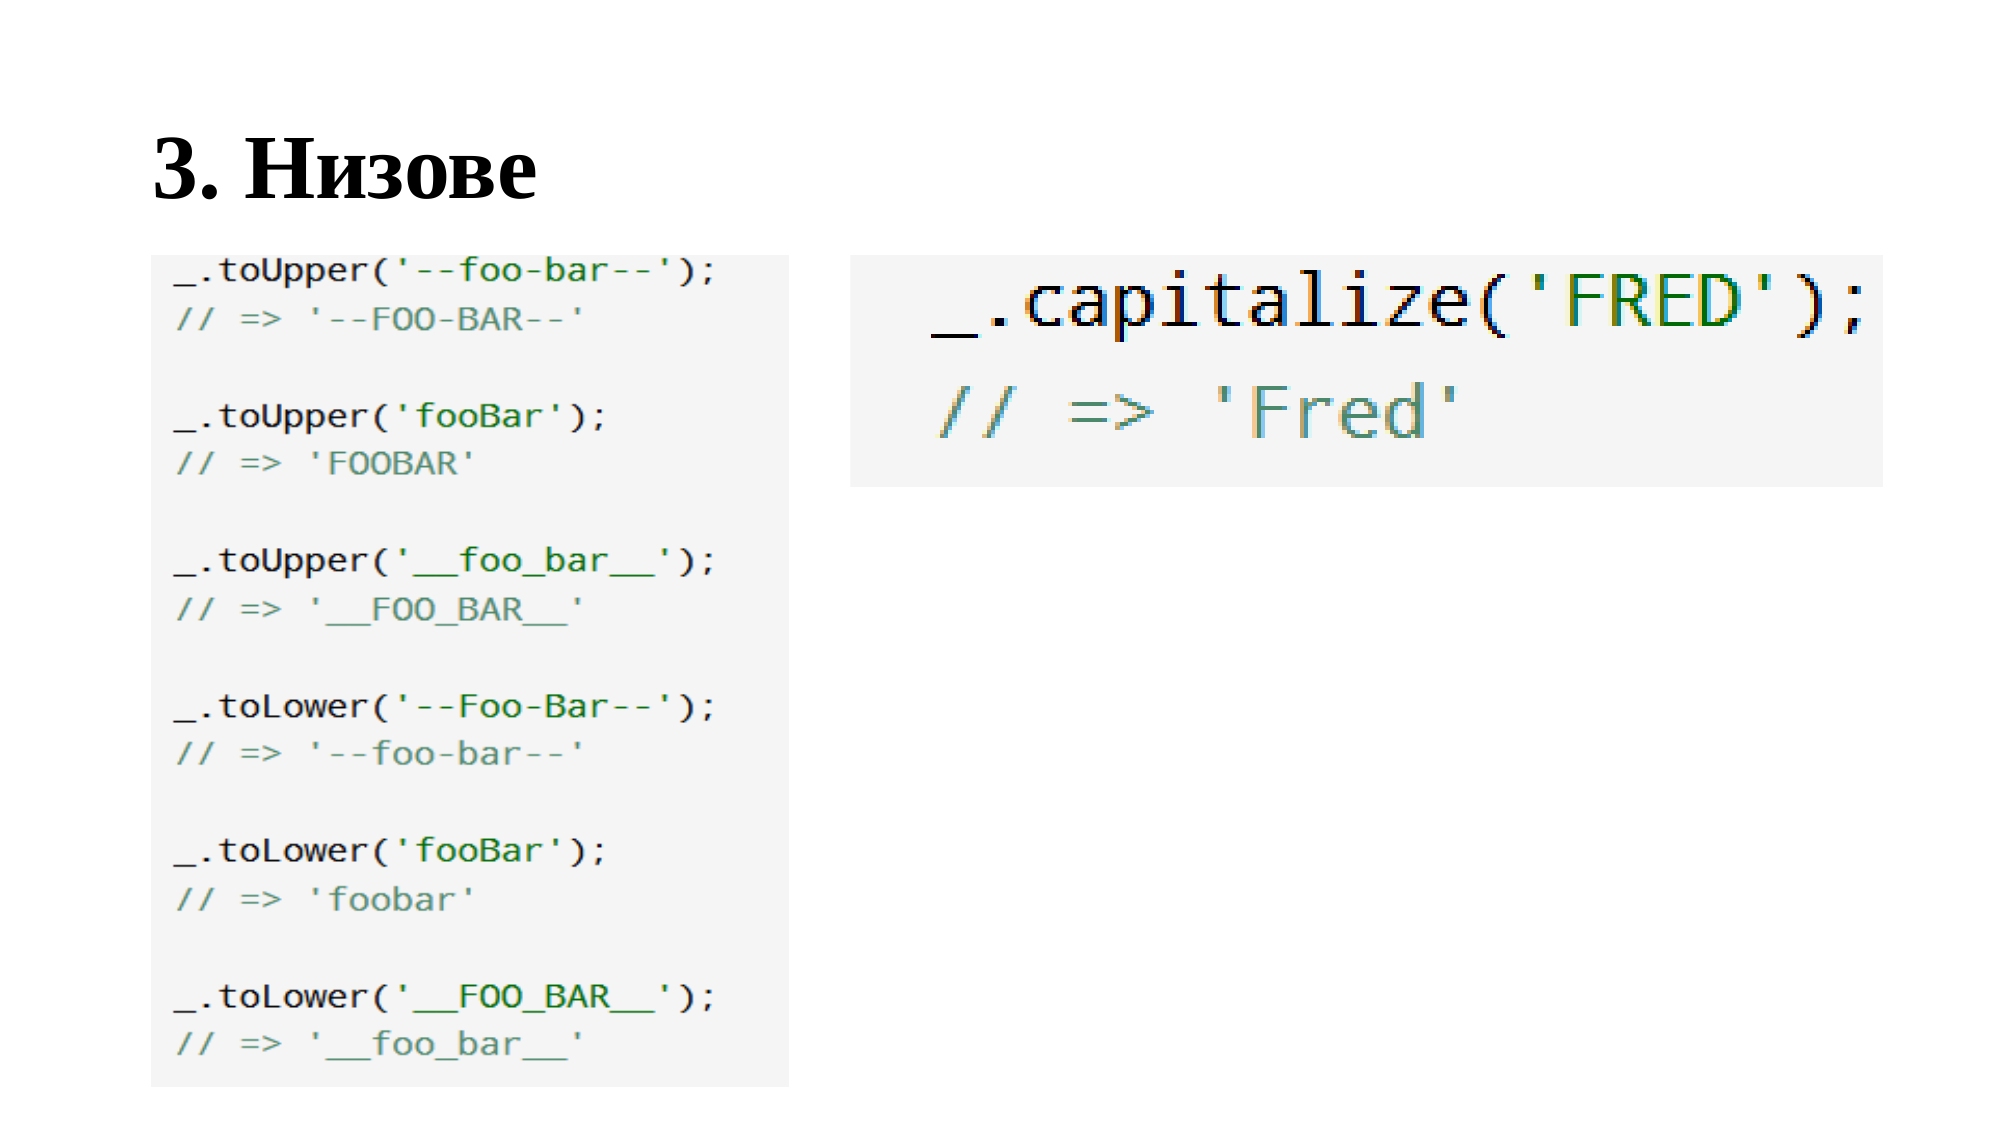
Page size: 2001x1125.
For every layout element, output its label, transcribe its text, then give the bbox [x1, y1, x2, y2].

picture [151, 255, 789, 1088]
picture [850, 255, 1884, 488]
title 3. Низове [137, 59, 1863, 278]
